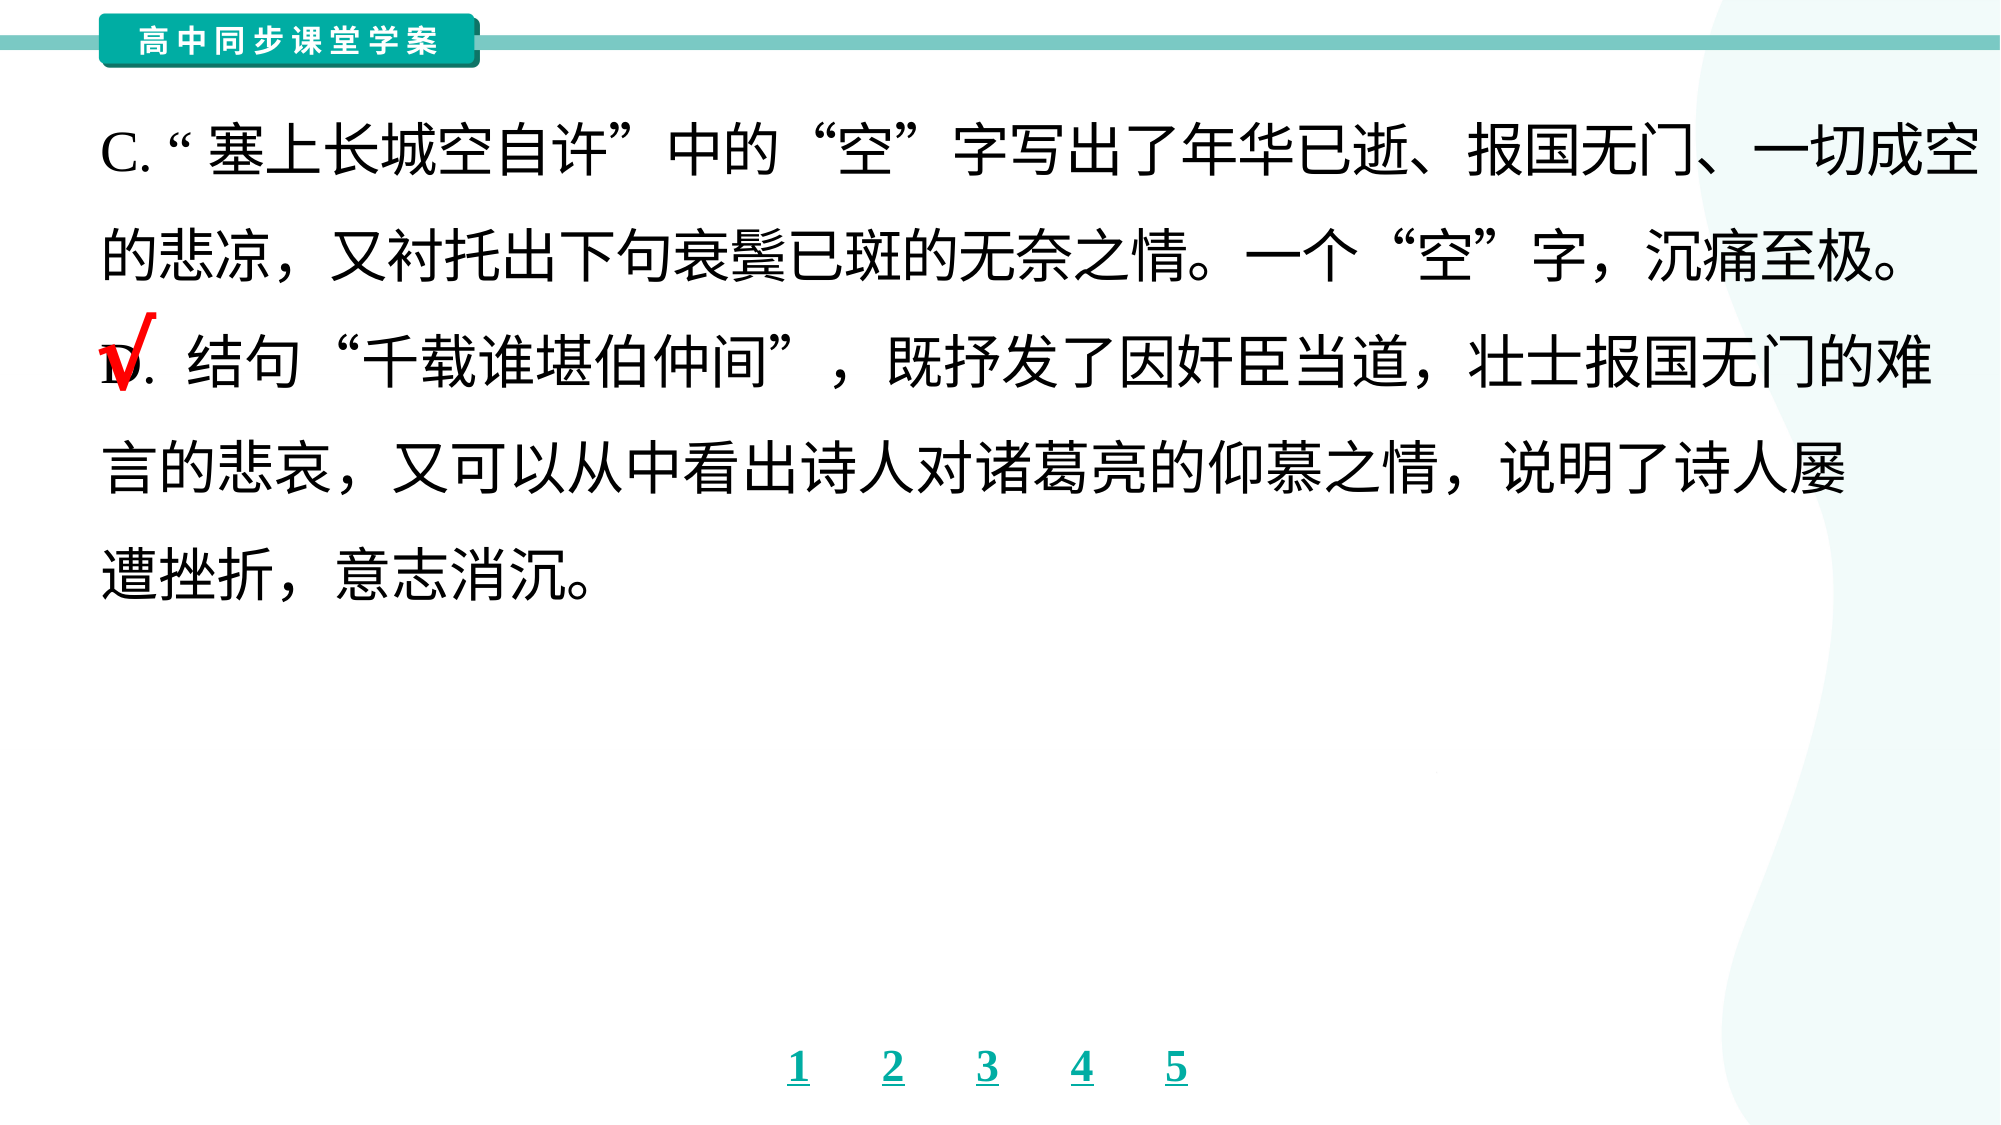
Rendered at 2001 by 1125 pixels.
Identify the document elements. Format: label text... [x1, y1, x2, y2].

picture [0, 0, 2000, 1125]
text_box √ [95, 297, 157, 409]
text_box C. “塞上长城空自许”中的“空”字写出了年华已逝、报国无门、一切成空 的悲凉，又衬托出下句衰鬓已斑的无奈之情。一个“空”字，沉痛至极。 D. 结句“千载谁堪伯仲间”，既抒发了因奸臣当道，壮士报国无门的难 言的悲哀，又可以从中看出诗人对诸葛亮的仰慕之情，说明了诗人屡 遭挫折，意志消沉。 [100, 76, 1899, 608]
